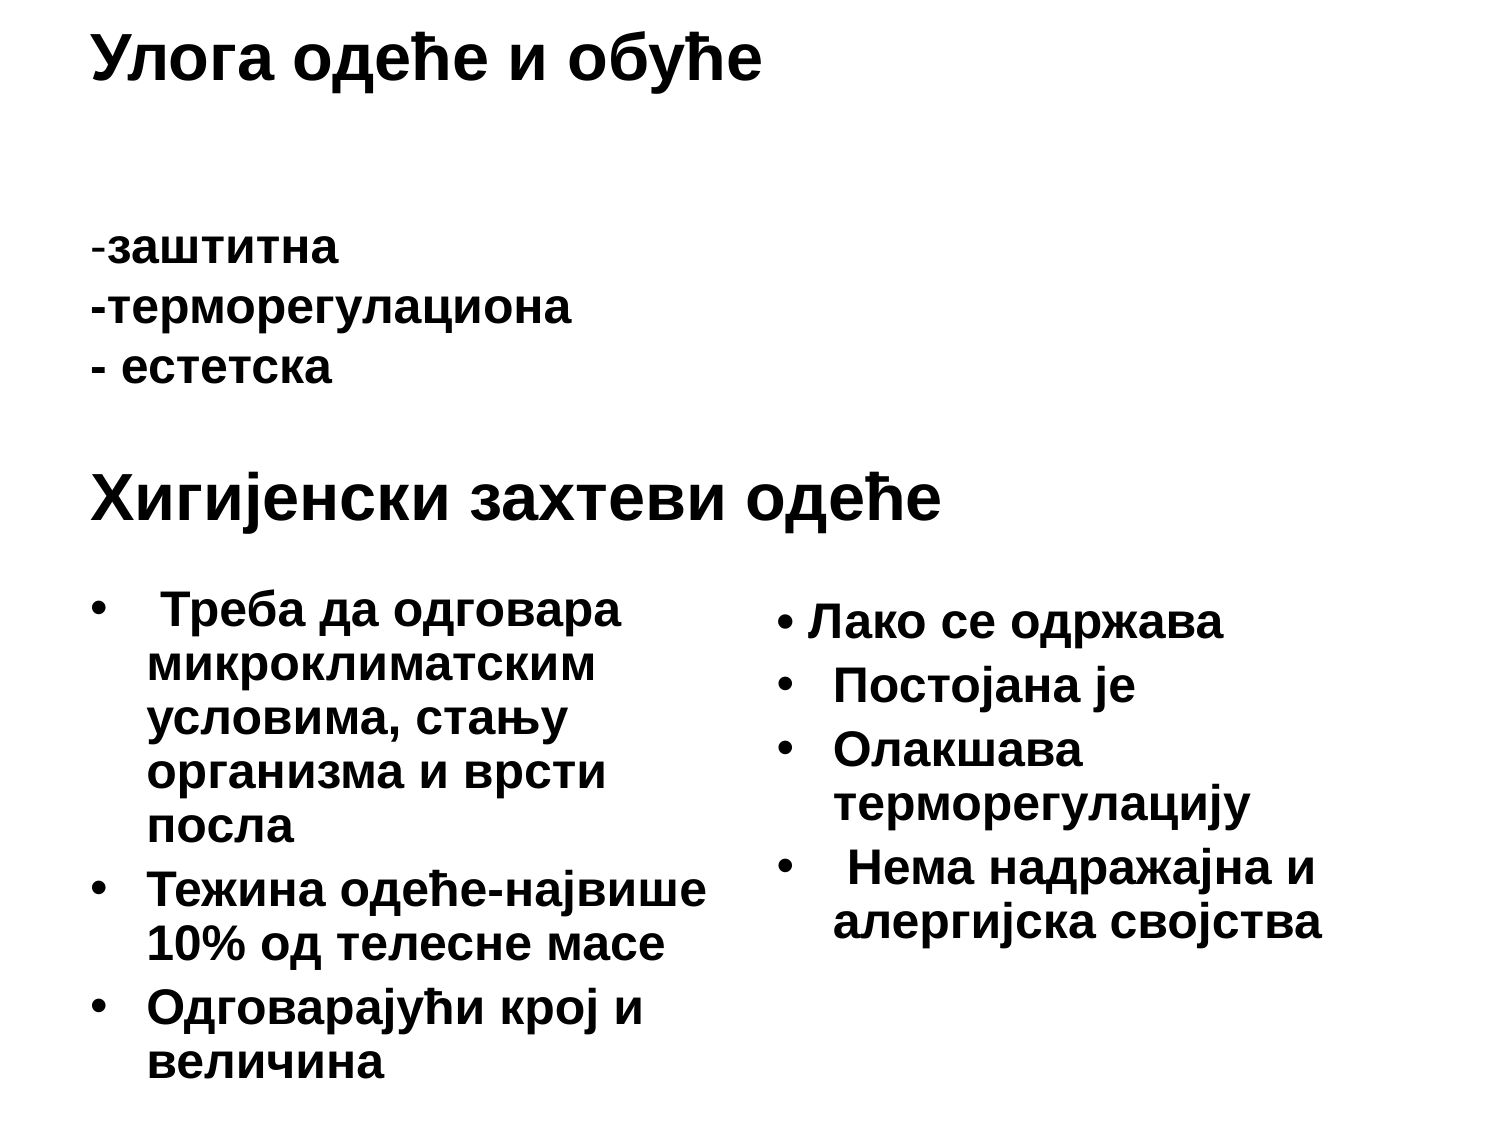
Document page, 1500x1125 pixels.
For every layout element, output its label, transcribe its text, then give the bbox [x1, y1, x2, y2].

title Улога одеће и обуће -заштитна -терморегулациона - естетска Хигијенски захтеви одеће [74, 219, 1426, 408]
list • Лако се одржава Постојана је Олакшава терморегулацију Нема надражајна и алергијска својства [761, 587, 1425, 1125]
list Треба да одговара микроклиматским условима, стању организма и врсти посла Тежина одеће-највише 10% од телесне масе Одговарајући крој и величина [74, 575, 738, 1125]
